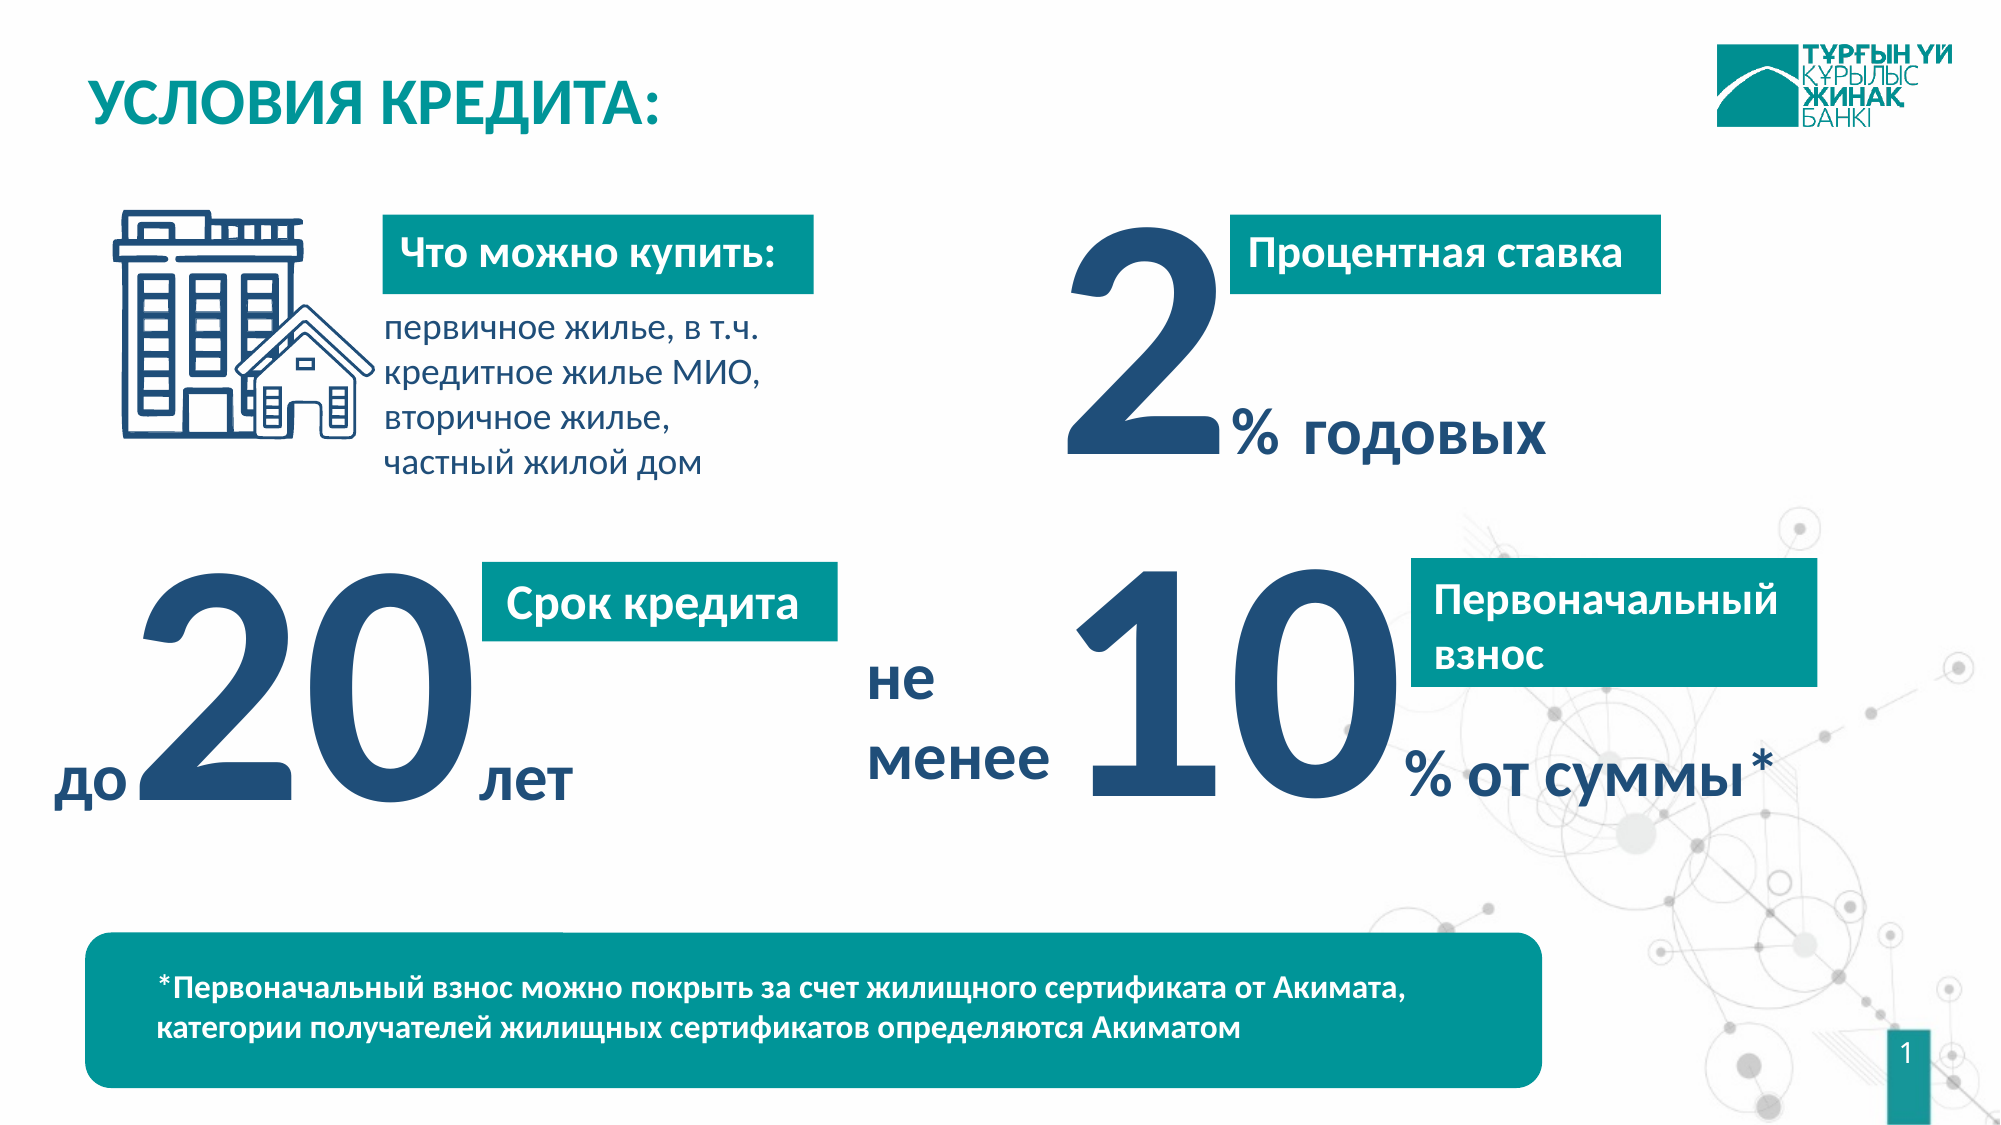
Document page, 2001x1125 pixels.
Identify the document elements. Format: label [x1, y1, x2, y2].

text_box [111, 208, 377, 441]
picture [0, 0, 2000, 1125]
